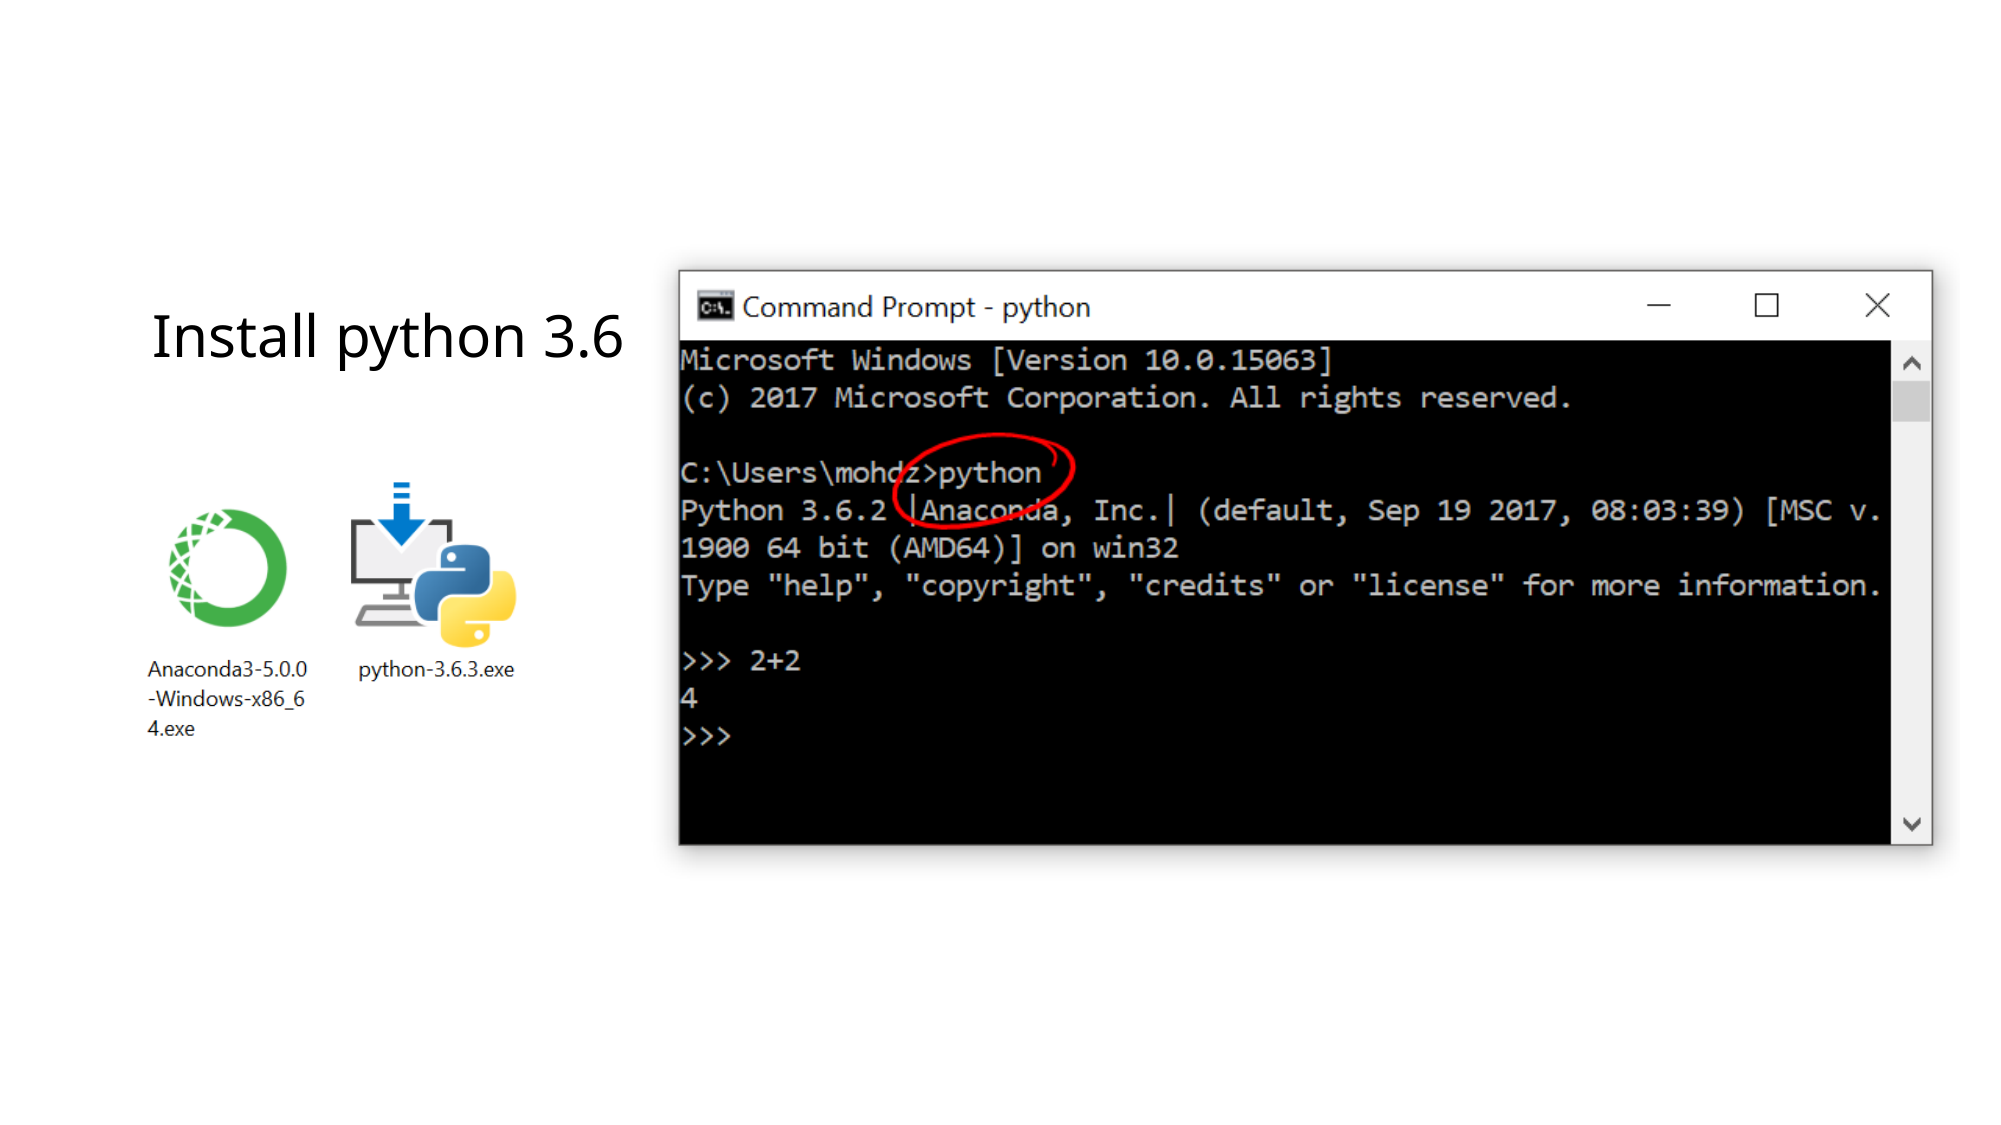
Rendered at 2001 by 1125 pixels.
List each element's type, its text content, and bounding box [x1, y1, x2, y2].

picture [137, 473, 531, 750]
list Install python 3.6 [137, 299, 1863, 1014]
picture [649, 242, 1961, 882]
